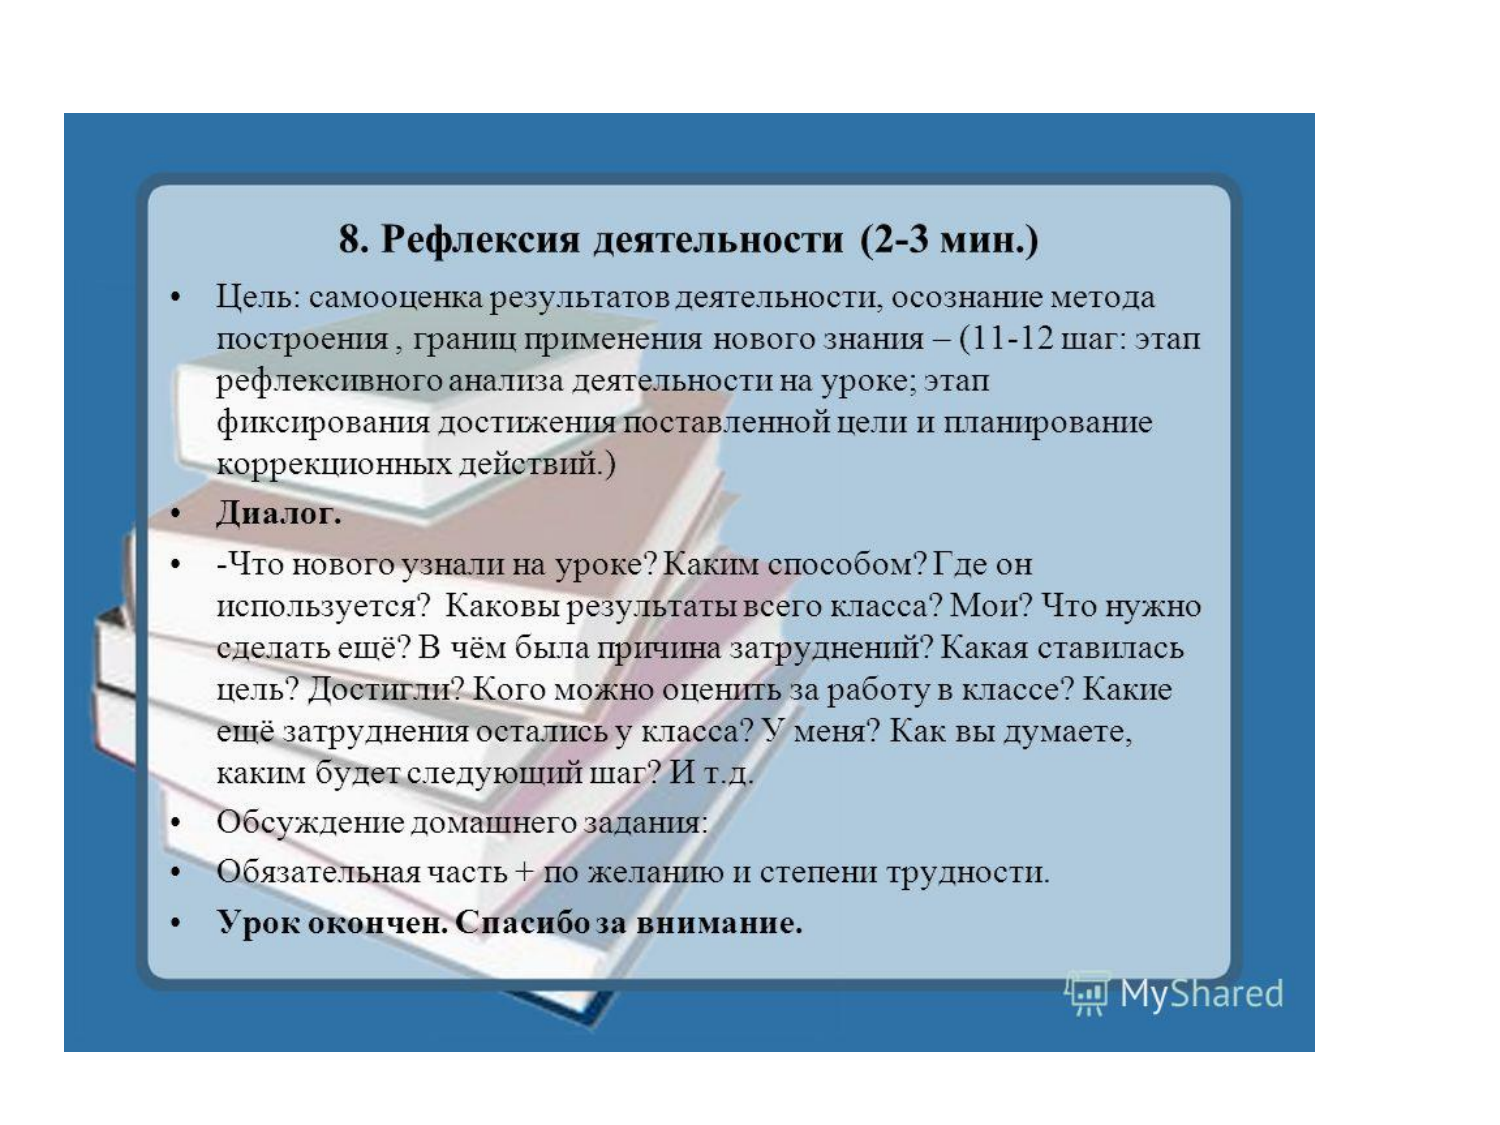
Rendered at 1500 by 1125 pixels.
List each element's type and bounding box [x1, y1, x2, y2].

picture [64, 113, 1316, 1052]
